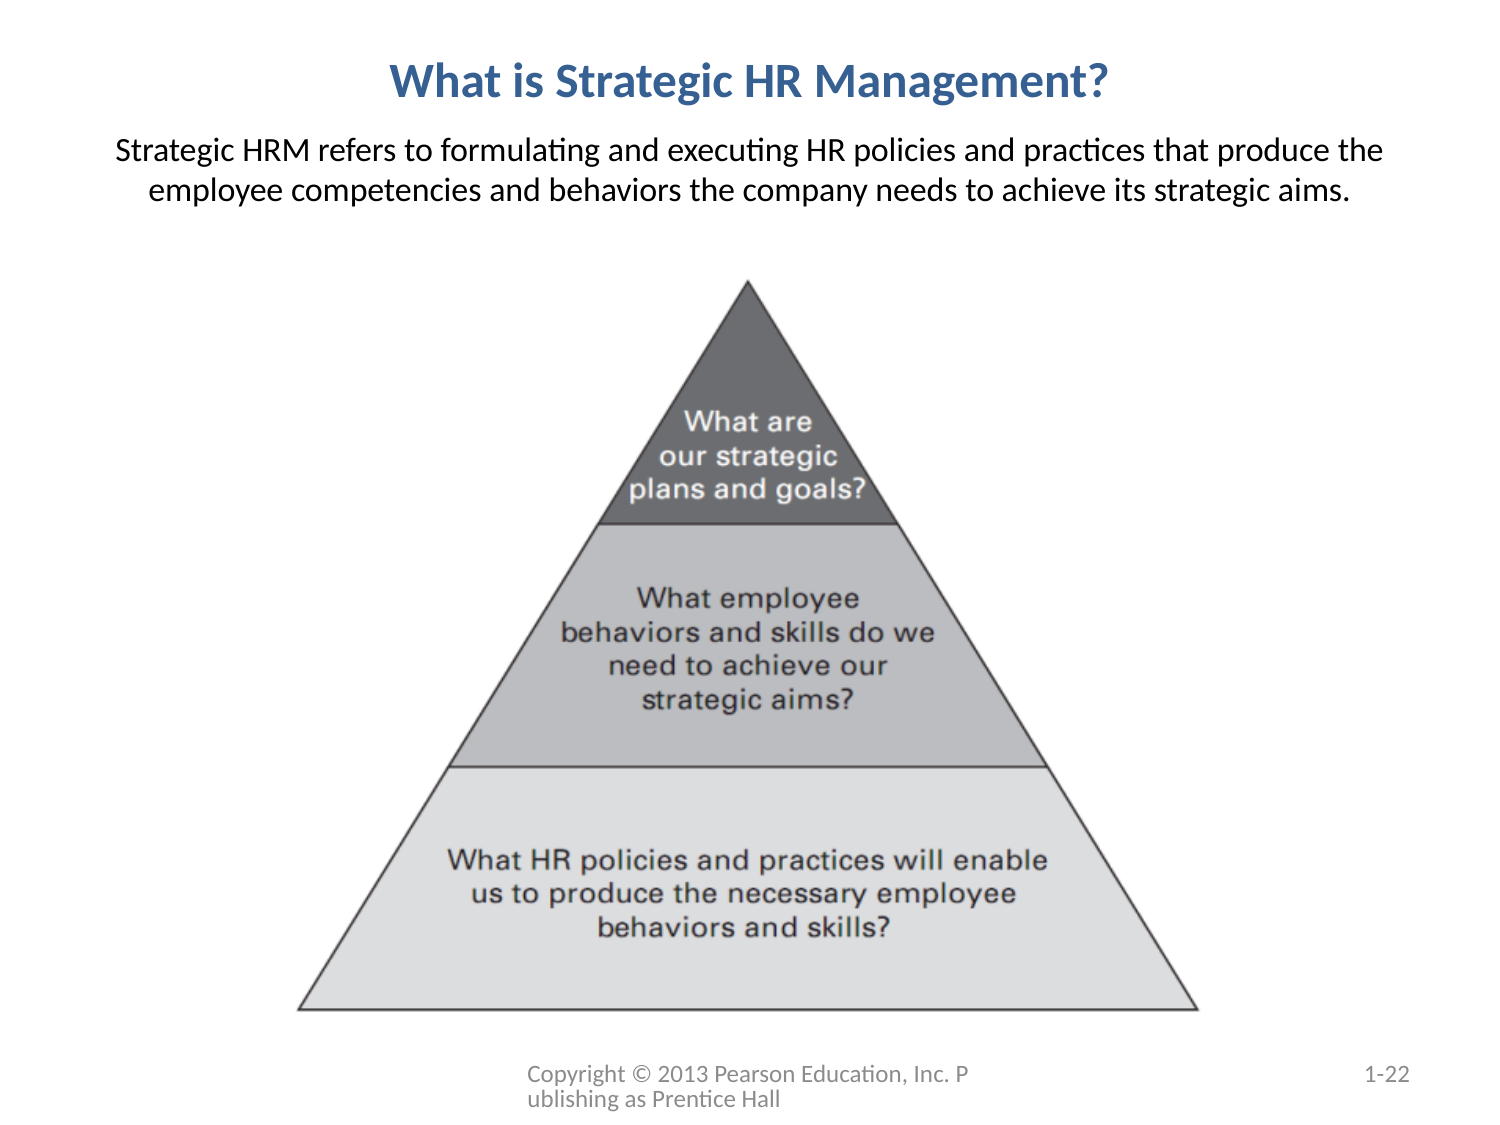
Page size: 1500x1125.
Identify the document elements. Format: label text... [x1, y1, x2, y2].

footer Copyright © 2013 Pearson Education, Inc. Publishing as Prentice Hall [512, 1042, 988, 1103]
slide_number 1-22 [1074, 1042, 1425, 1103]
picture [287, 274, 1213, 1020]
title What is Strategic HR Management? Strategic HRM refers to formulating and executing HR policies and practices that produce the employee competencies and behaviors the company needs to achieve its strategic aims. [75, 37, 1425, 338]
